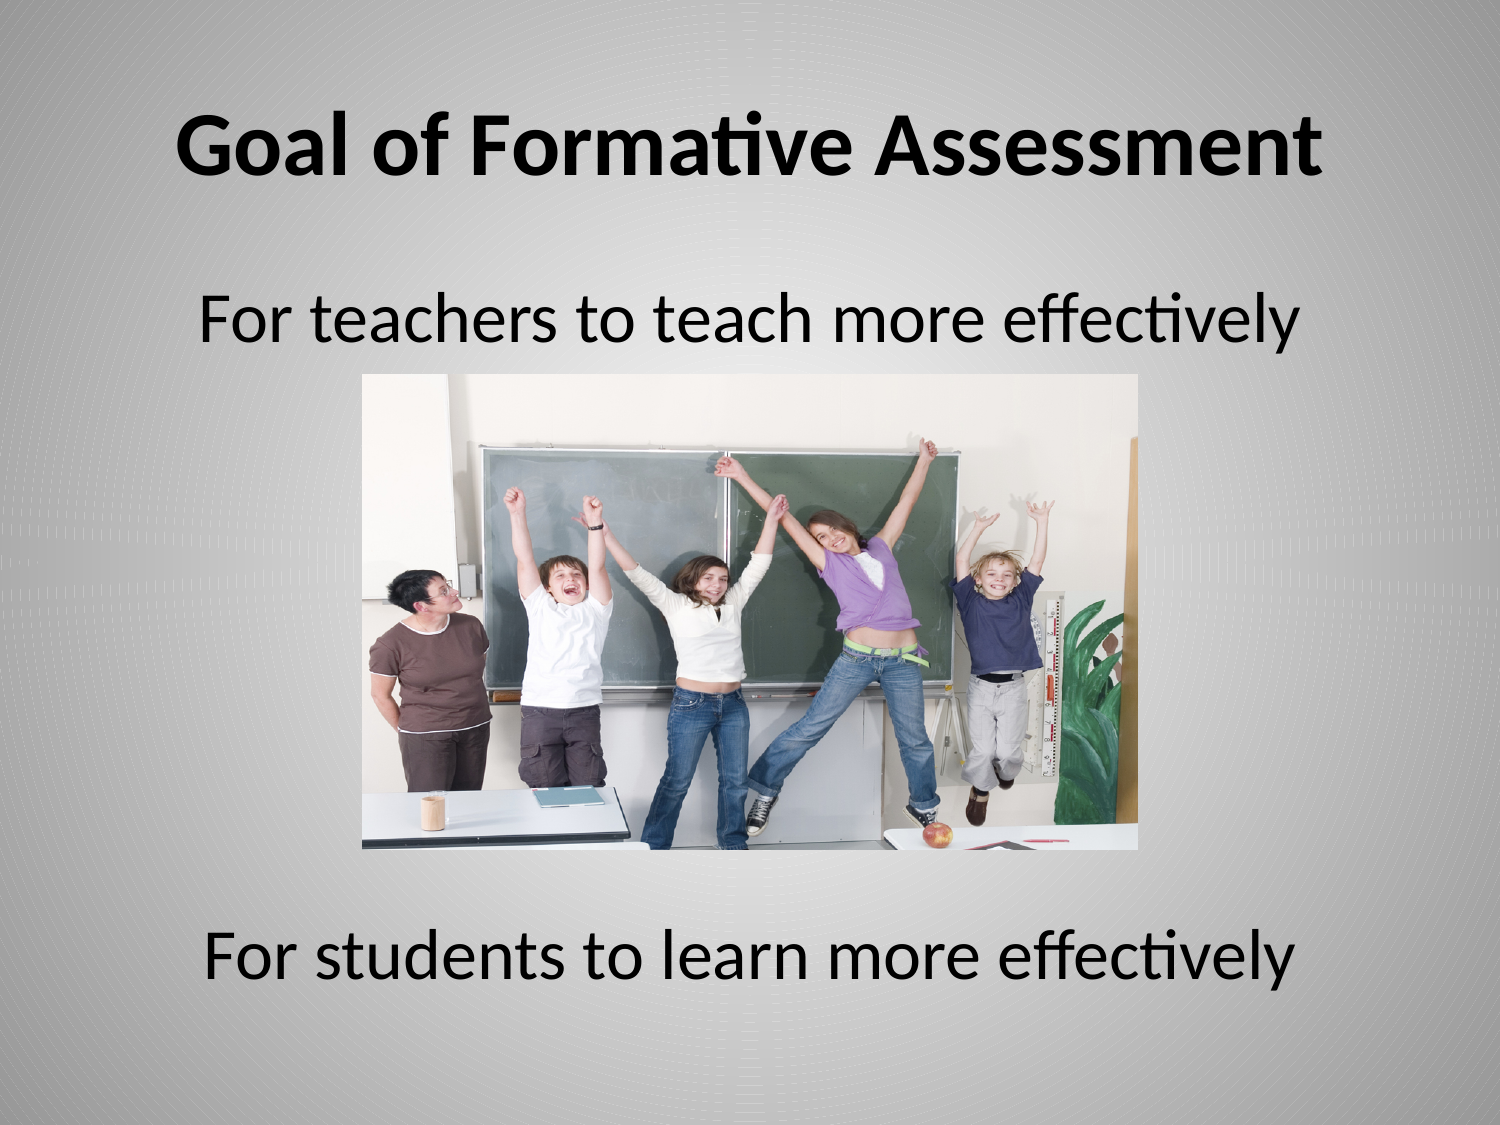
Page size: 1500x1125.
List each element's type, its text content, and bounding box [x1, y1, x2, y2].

picture [362, 374, 1138, 851]
list For teachers to teach more effectively For students to learn more effectively [75, 262, 1425, 1005]
title Goal of Formative Assessment [75, 45, 1425, 233]
